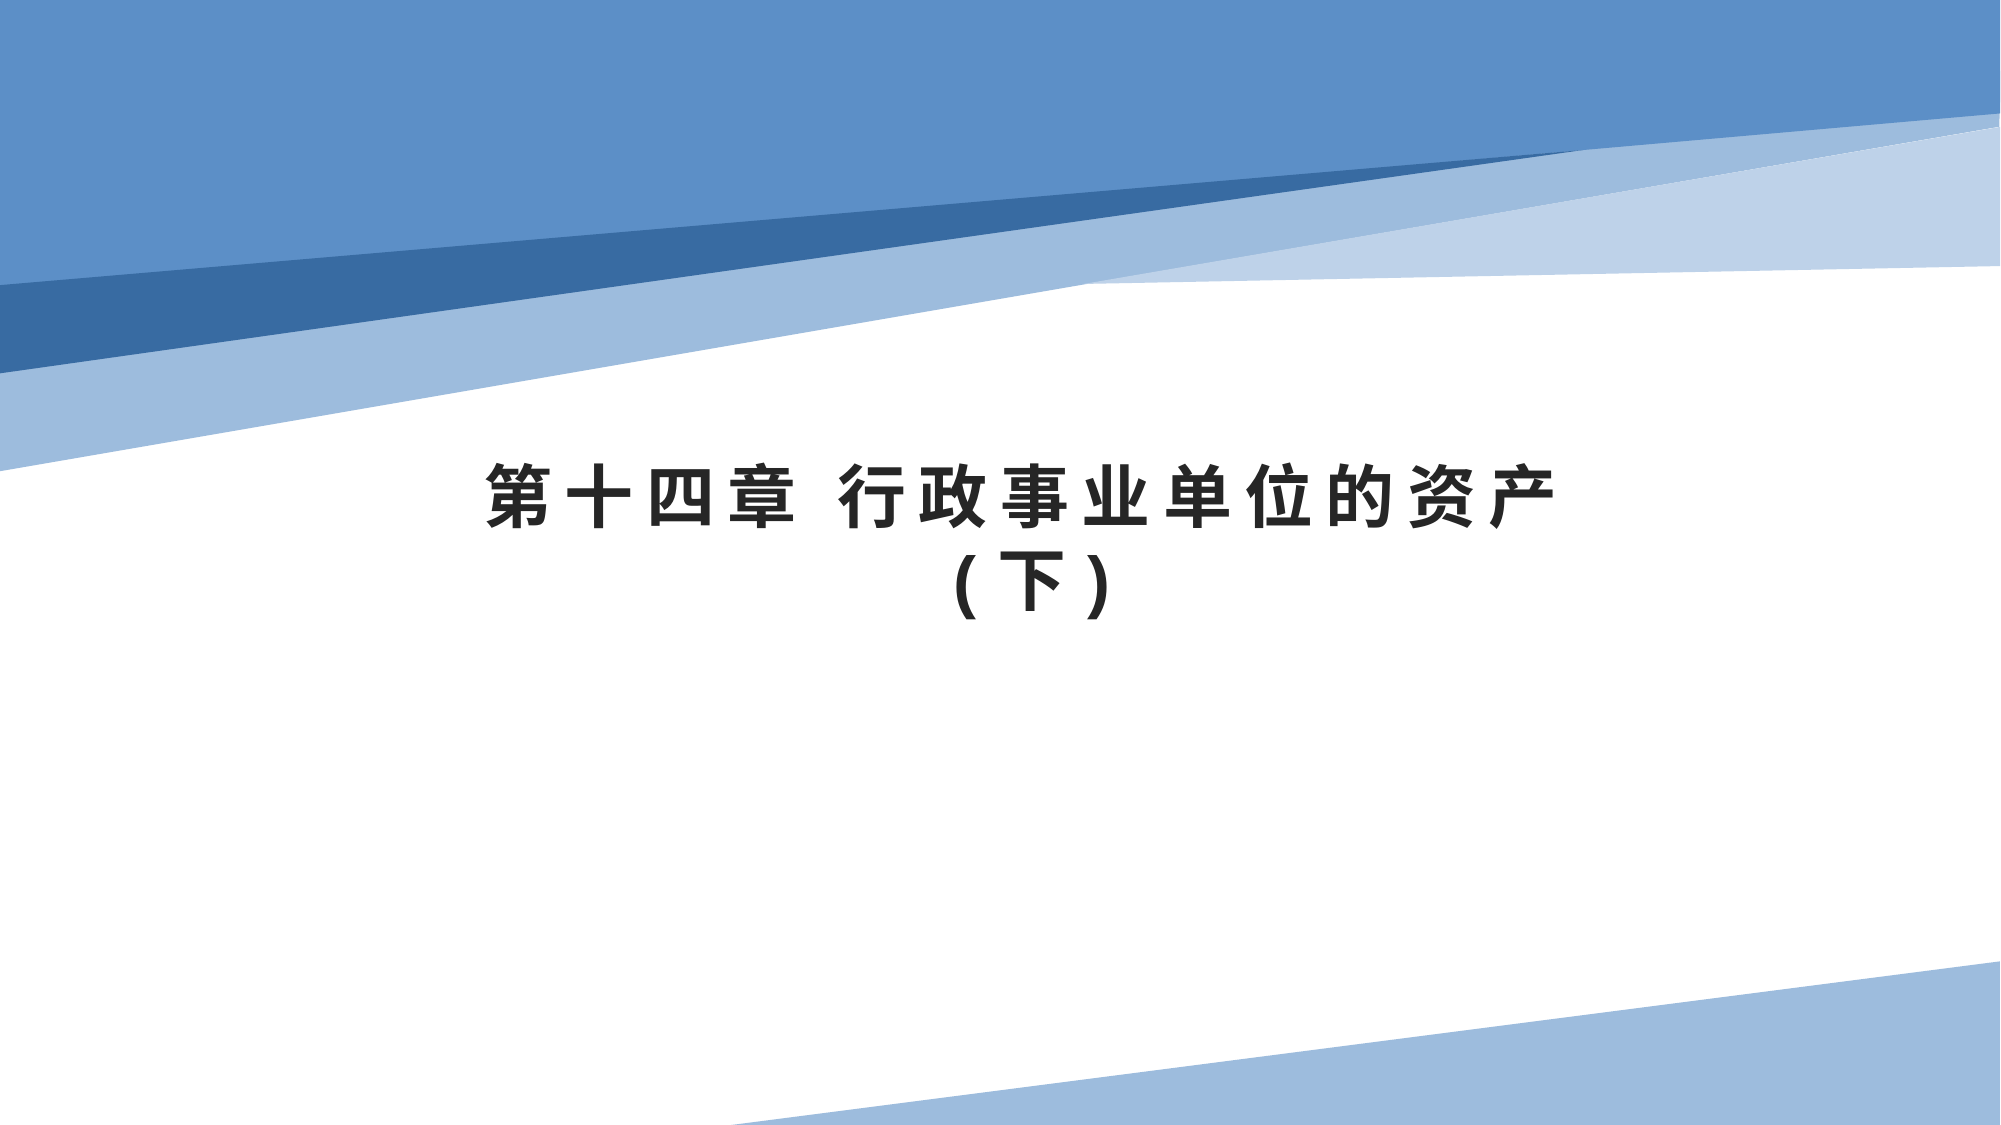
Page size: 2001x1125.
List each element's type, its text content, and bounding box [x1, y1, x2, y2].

title 第十四章 行政事业单位的资产(下) [447, 443, 1616, 627]
